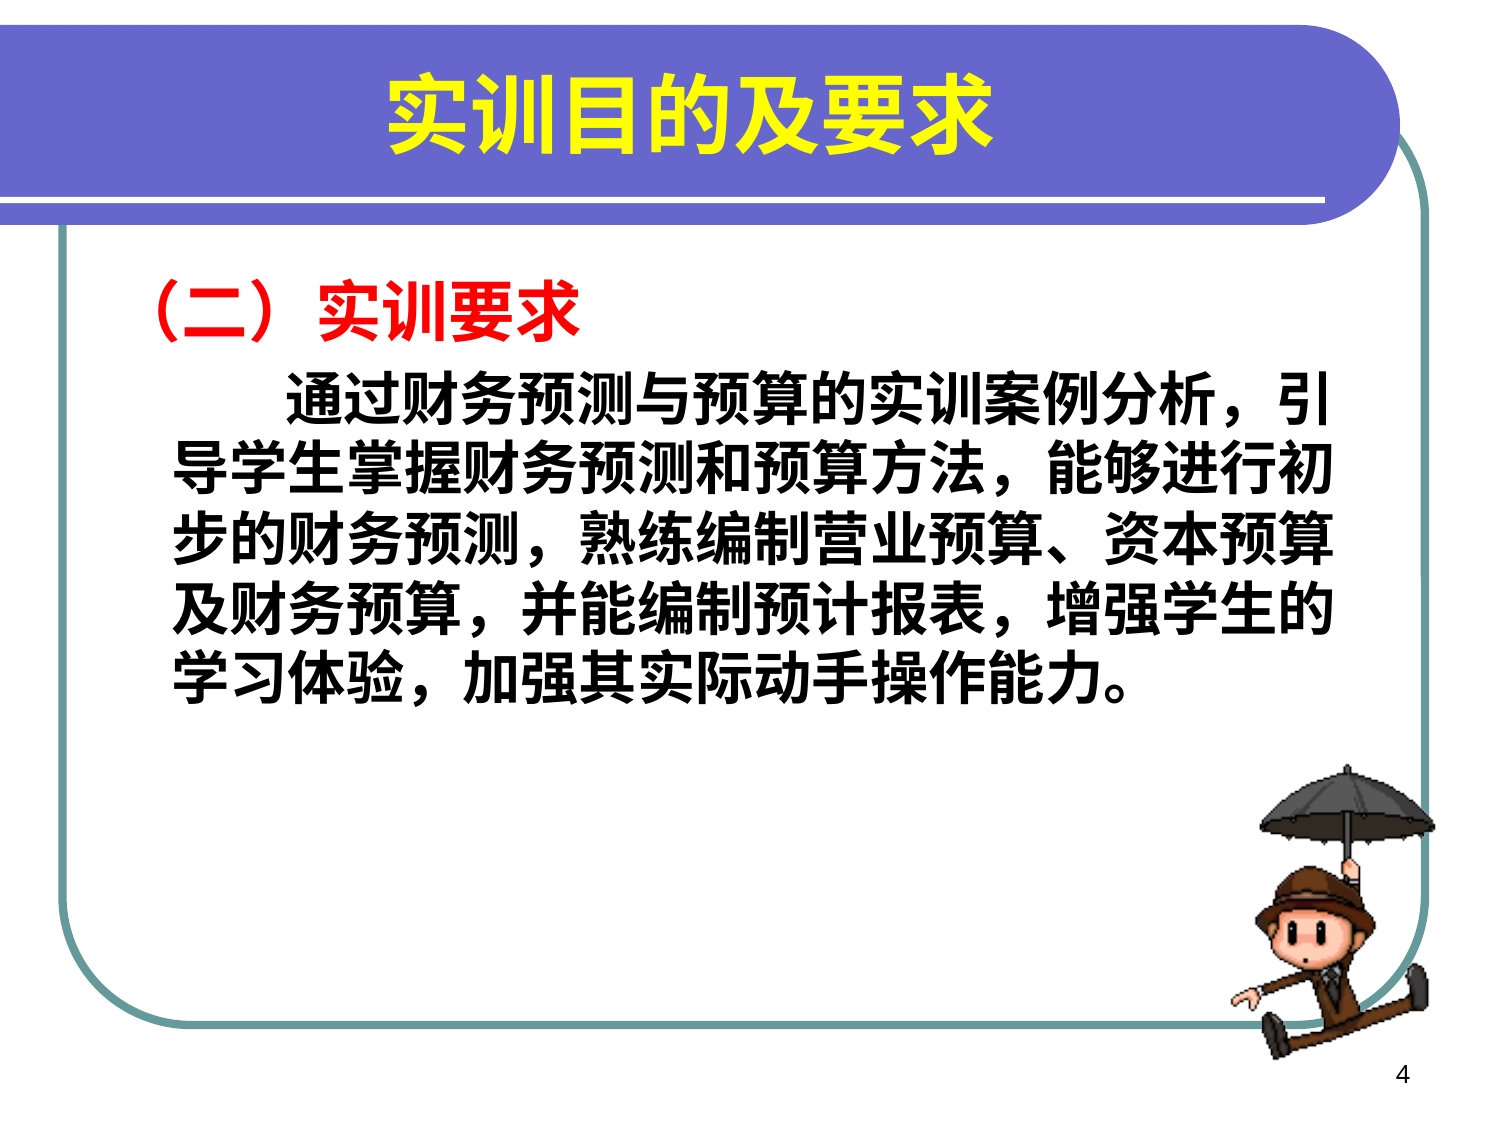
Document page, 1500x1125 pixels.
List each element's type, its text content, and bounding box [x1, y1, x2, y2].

title 实训目的及要求 [31, 37, 1348, 188]
picture [1173, 749, 1500, 1074]
slide_number 4 [1074, 1024, 1426, 1101]
list （二）实训要求 通过财务预测与预算的实训案例分析，引导学生掌握财务预测和预算方法，能够进行初步的财务预测，熟练编制营业预算、资本预算及财务预算，并能编制预计报表，增强学生的学习体验，加强其实际动手操作能力。 [99, 262, 1401, 988]
